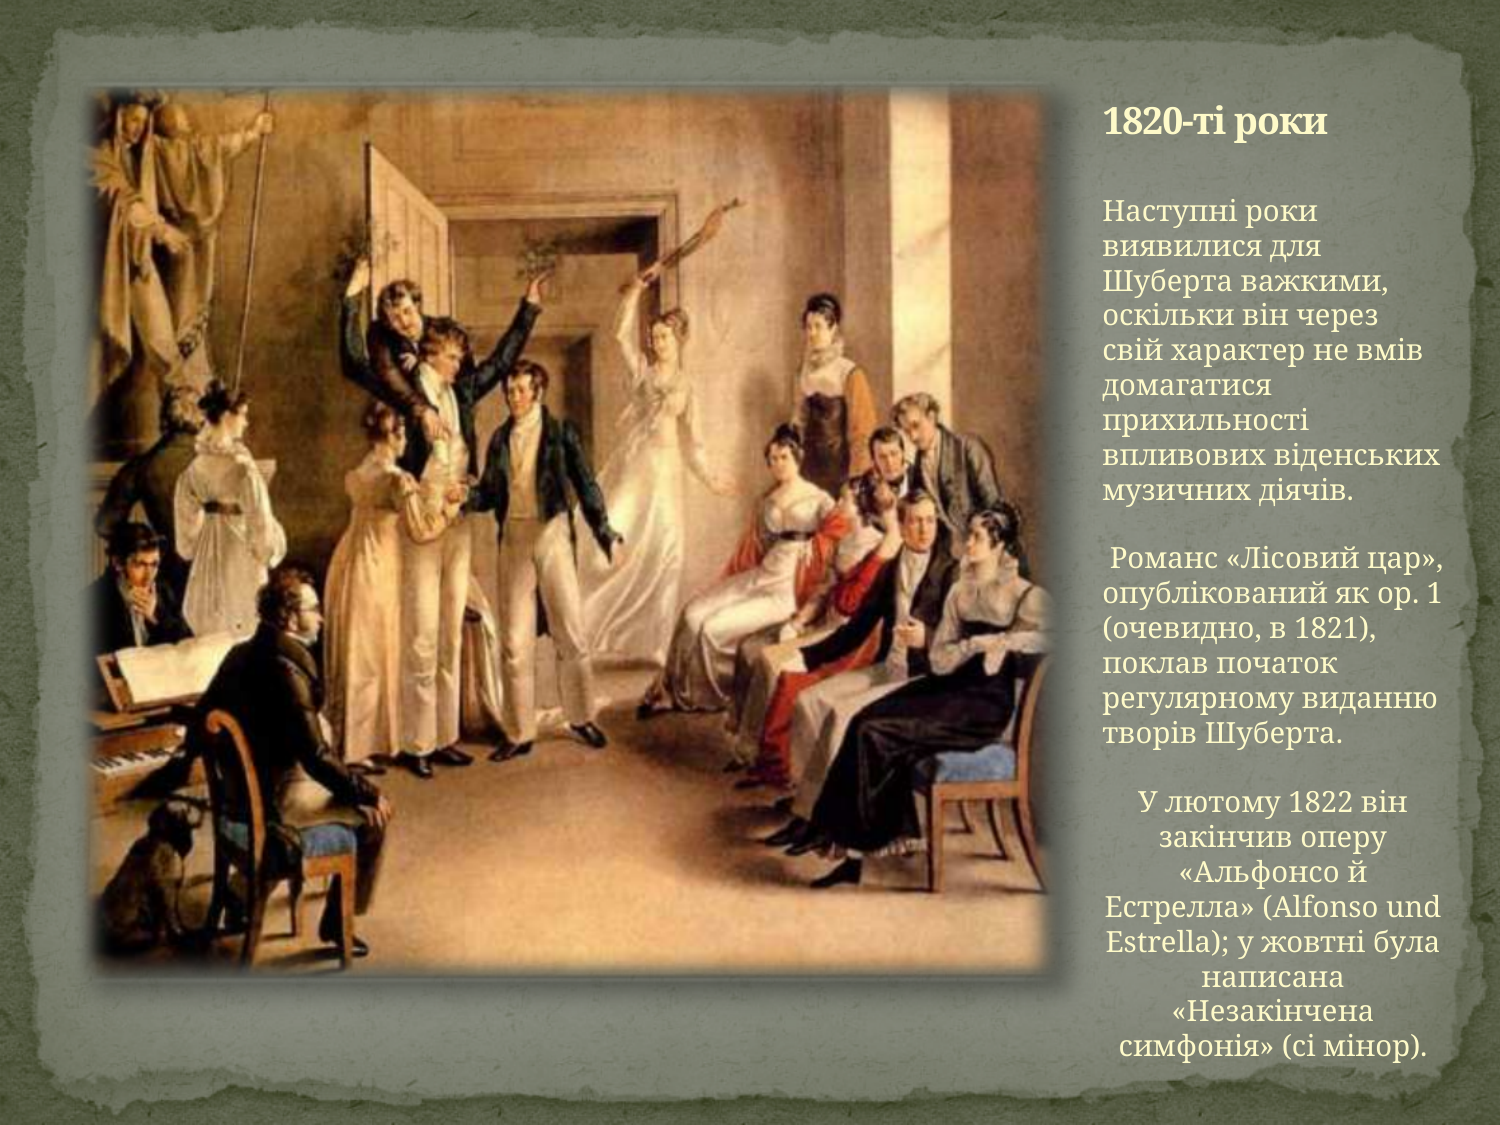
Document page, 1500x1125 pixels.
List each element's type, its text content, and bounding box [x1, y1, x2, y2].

picture [75, 75, 1061, 986]
list Наступні роки виявилися для Шуберта важкими, оскільки він через свій характер не вмів домагатися прихильності впливових віденських музичних діячів. Романс «Лісовий цар», опублікований як ор. 1 (очевидно, в 1821), поклав початок регулярному виданню творів Шуберта. У лютому 1822 він закінчив оперу «Альфонсо й Естрелла» (Alfonso und Estrella); у жовтні була написана «Незакінчена симфонія» (сі мінор). [1087, 184, 1459, 988]
title 1820-ті роки [1087, 74, 1425, 150]
